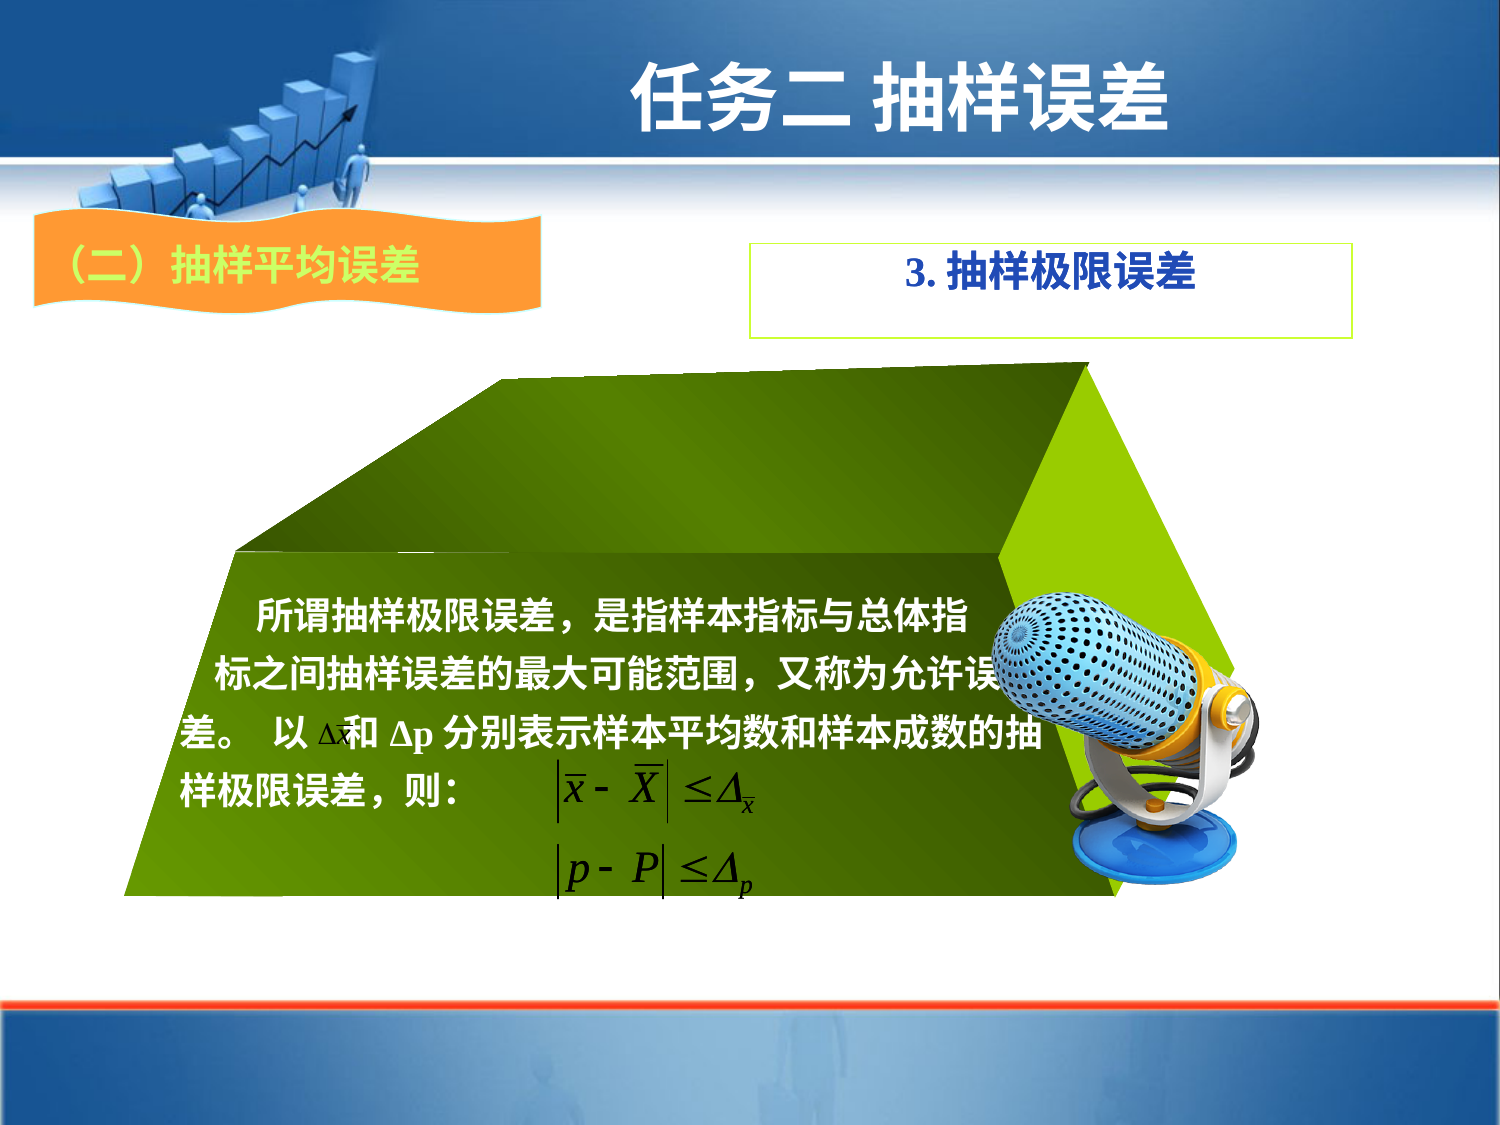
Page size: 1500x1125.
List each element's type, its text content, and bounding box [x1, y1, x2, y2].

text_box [548, 751, 762, 909]
text_box 3.抽样极限误差 [749, 243, 1353, 339]
picture [0, 0, 1500, 1125]
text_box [312, 715, 361, 754]
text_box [29, 207, 542, 315]
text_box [123, 361, 1341, 930]
text_box 任务二 抽样误差 [336, 42, 1465, 148]
